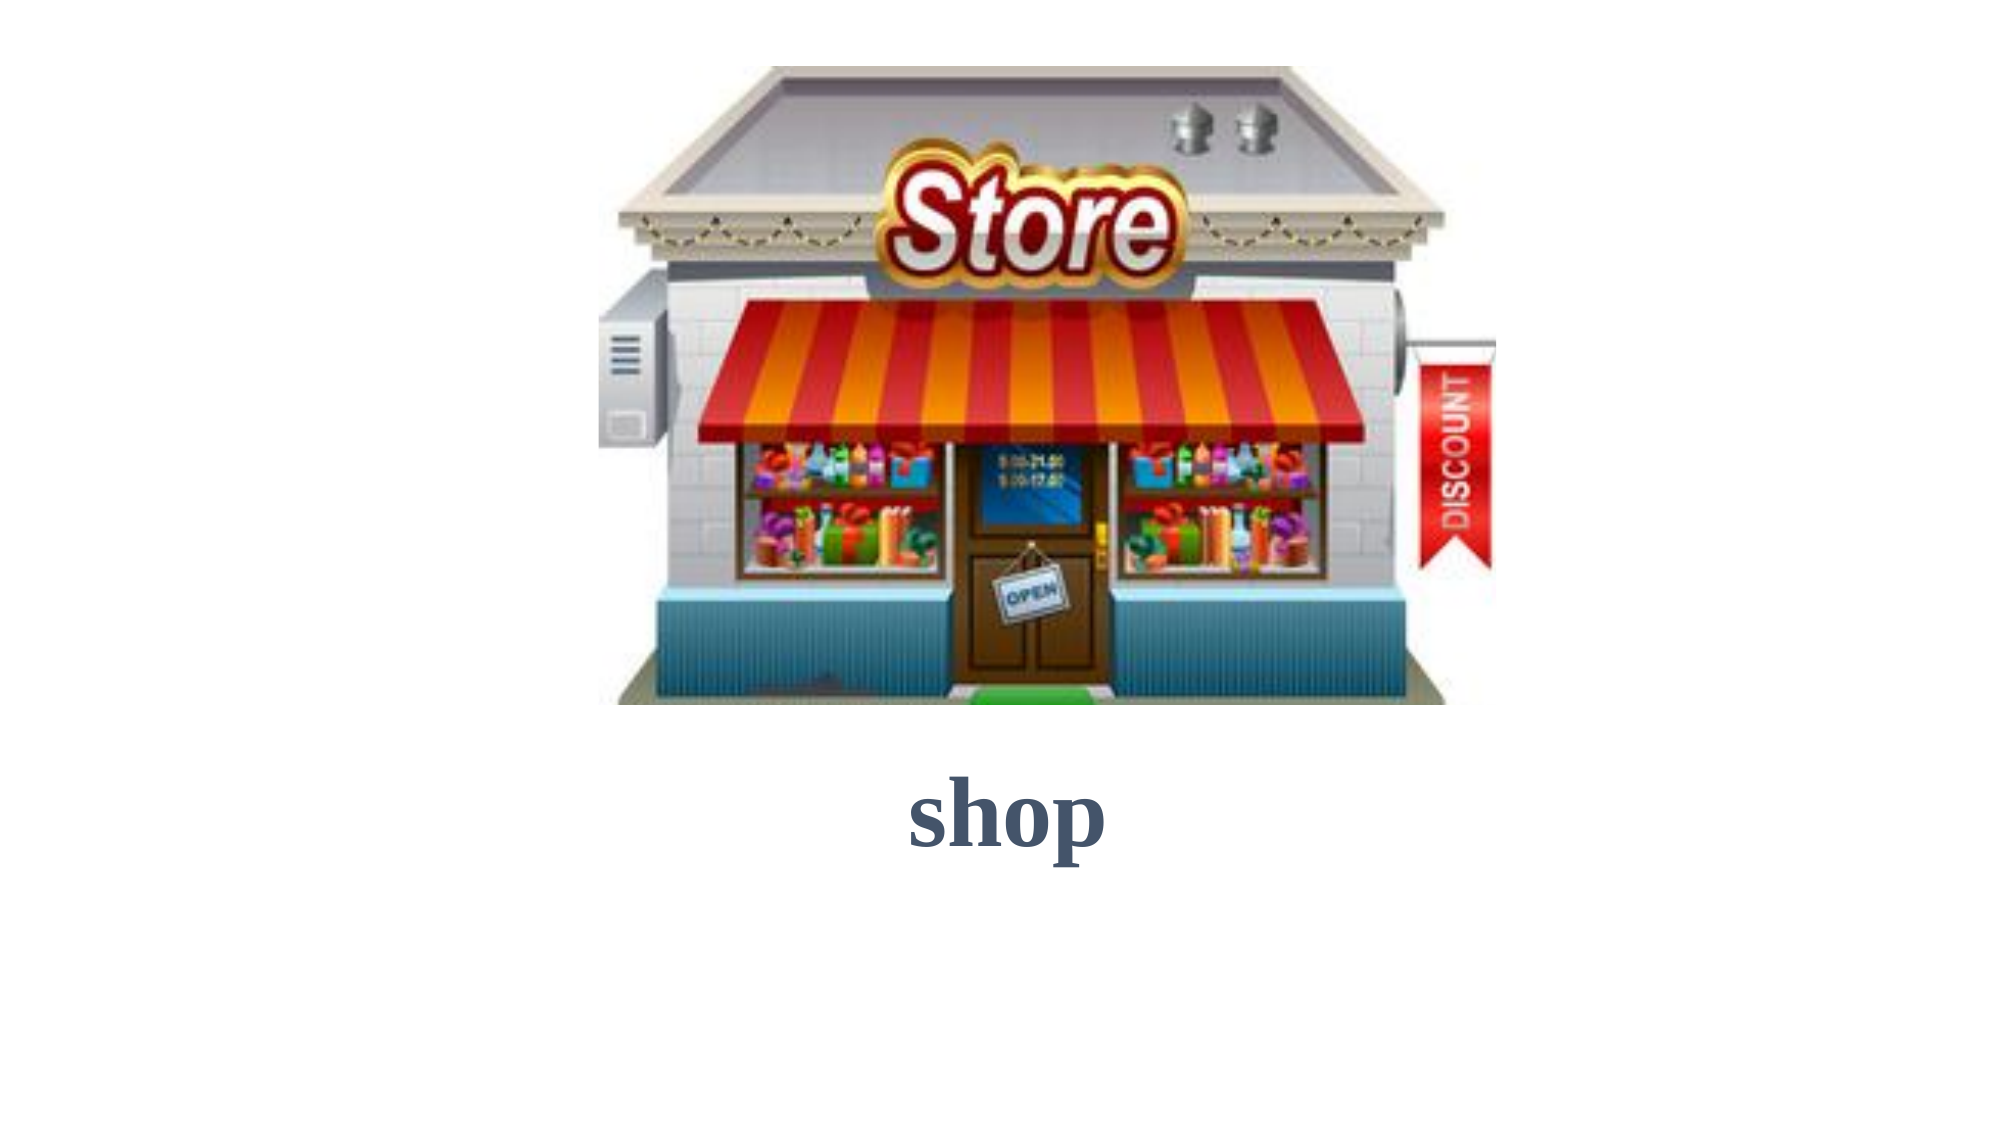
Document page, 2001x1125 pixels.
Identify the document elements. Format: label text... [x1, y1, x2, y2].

text_box shop [893, 739, 1248, 875]
picture [598, 66, 1497, 705]
